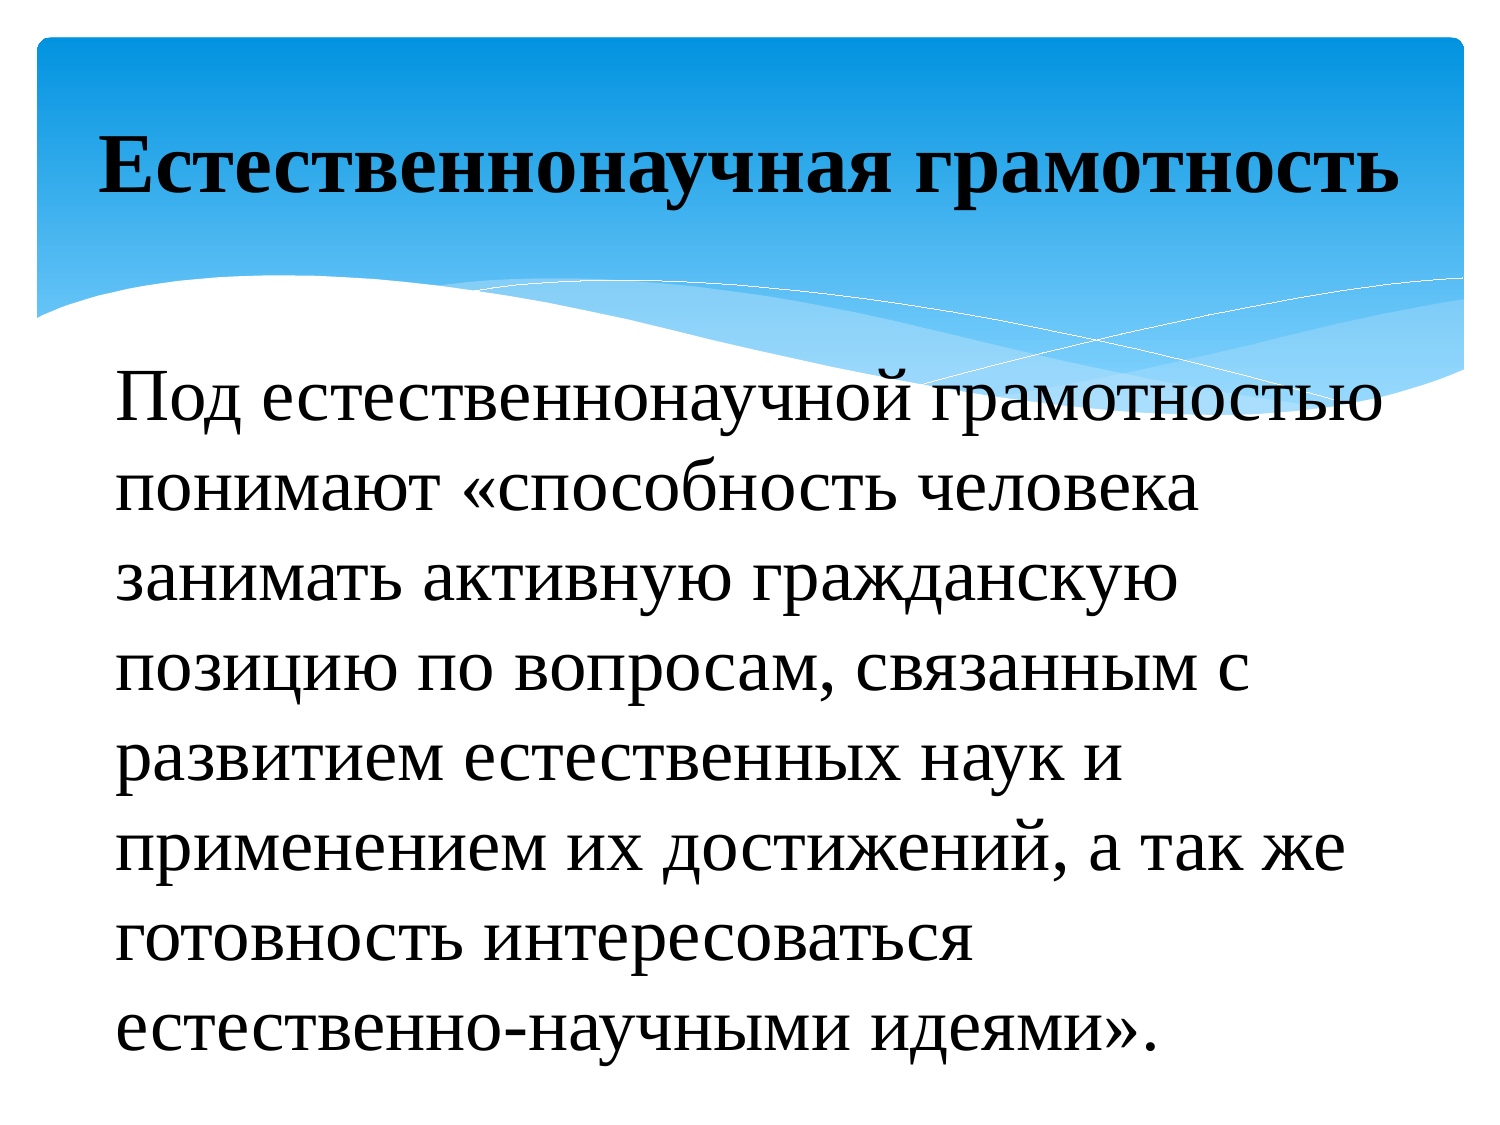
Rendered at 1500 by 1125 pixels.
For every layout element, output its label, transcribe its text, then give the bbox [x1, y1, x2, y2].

list Под естественнонаучной грамотностью понимают «способность человека занимать активную гражданскую позицию по вопросам, связанным с развитием естественных наук и применением их достижений, а так же готовность интересоваться естественно-научными идеями». [100, 338, 1412, 1083]
title Естественнонаучная грамотность [75, 55, 1425, 261]
